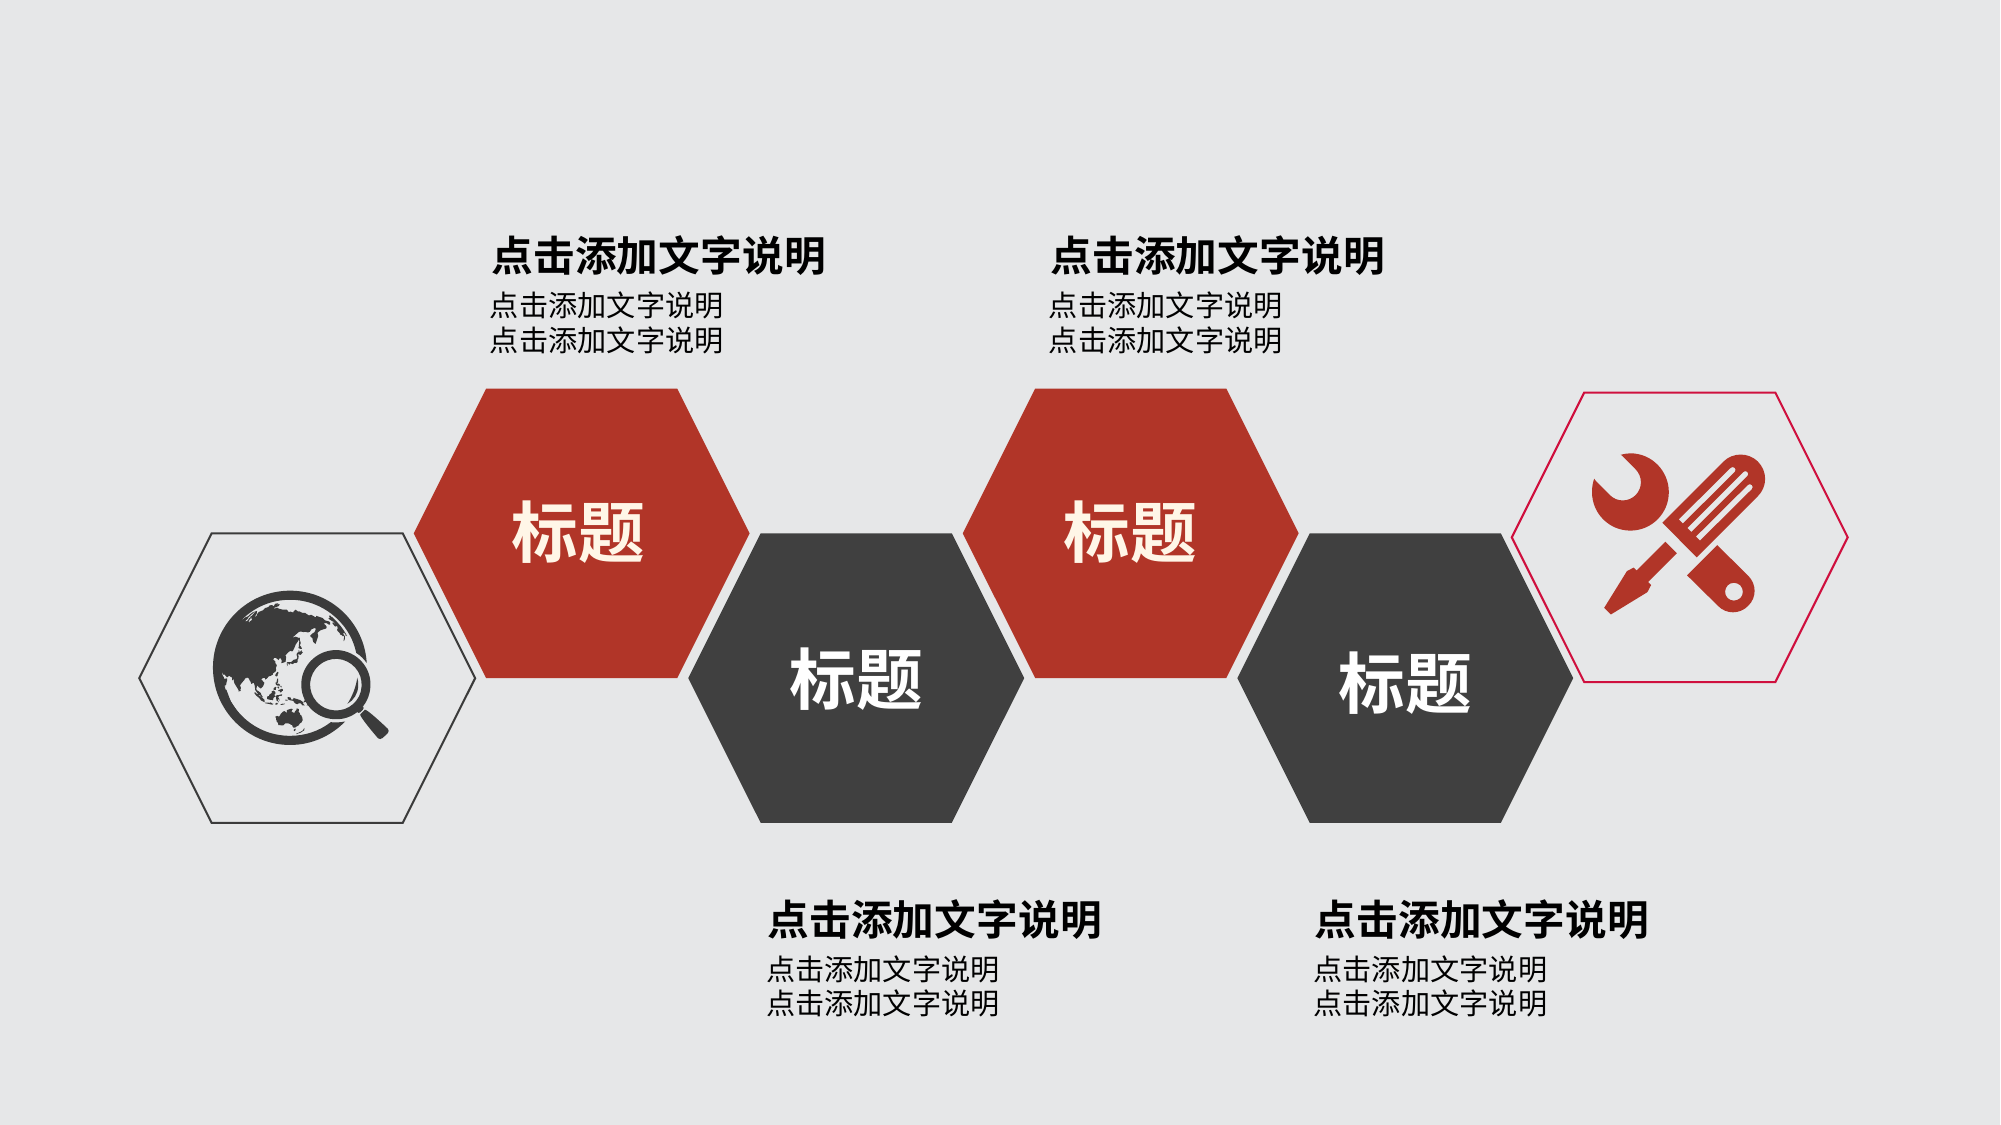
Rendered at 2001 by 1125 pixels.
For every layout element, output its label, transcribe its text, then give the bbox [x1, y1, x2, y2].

text_box 标题 [496, 483, 661, 578]
text_box 点击添加文字说明 [476, 197, 841, 288]
text_box 点击添加文字说明 [752, 861, 1117, 952]
text_box 点击添加文字说明 点击添加文字说明 [475, 279, 777, 365]
text_box 点击添加文字说明 [1300, 861, 1664, 952]
text_box 标题 [1323, 634, 1487, 729]
text_box 点击添加文字说明 点击添加文字说明 [1034, 279, 1336, 365]
text_box 点击添加文字说明 [1035, 197, 1400, 288]
text_box 点击添加文字说明 点击添加文字说明 [751, 943, 1053, 1029]
text_box [1510, 391, 1849, 684]
text_box 标题 [1048, 483, 1212, 578]
text_box [961, 387, 1300, 680]
text_box [687, 532, 1026, 824]
text_box [1236, 532, 1575, 824]
text_box 点击添加文字说明 点击添加文字说明 [1298, 943, 1601, 1029]
text_box [412, 387, 751, 680]
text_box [1591, 452, 1768, 615]
text_box 标题 [775, 630, 939, 725]
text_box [212, 590, 390, 745]
text_box [138, 532, 477, 824]
